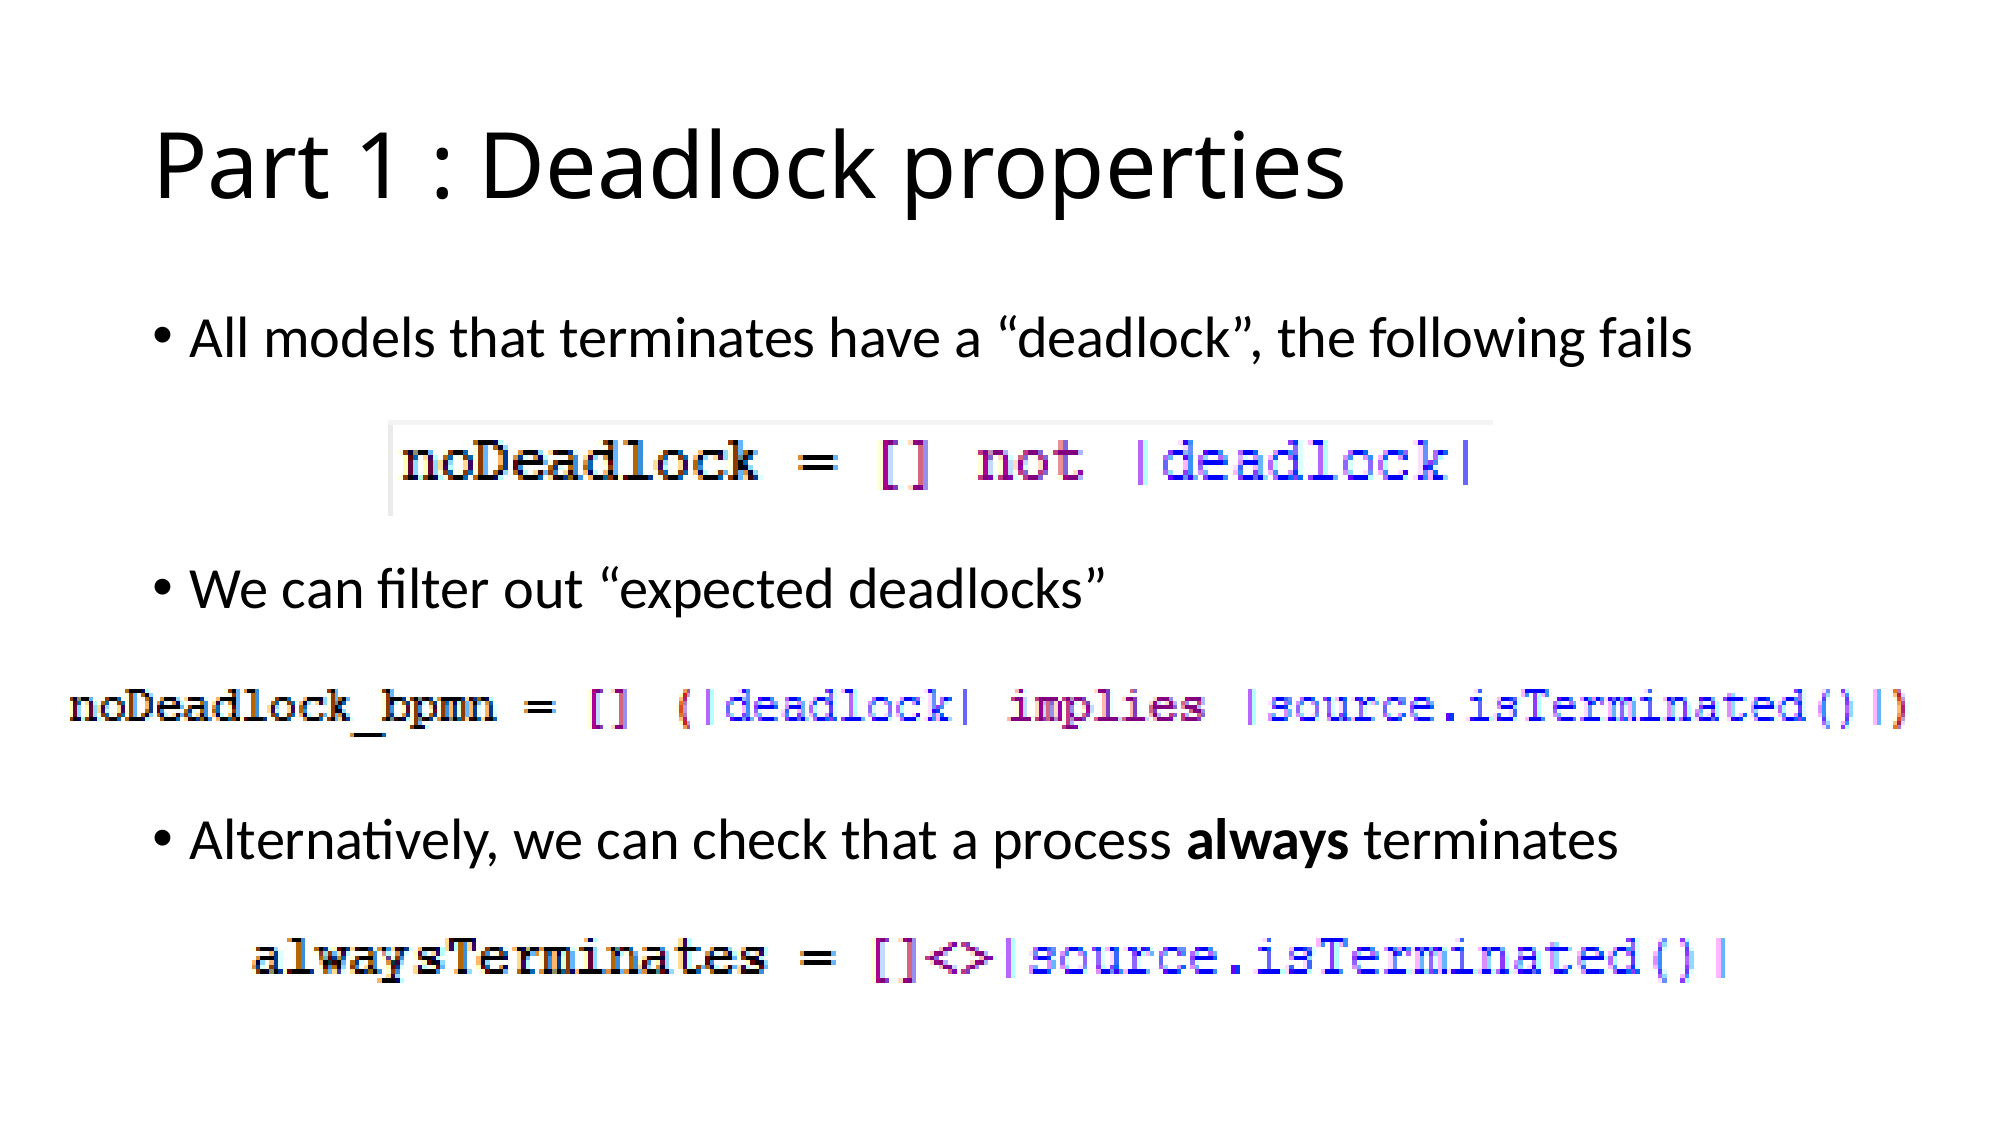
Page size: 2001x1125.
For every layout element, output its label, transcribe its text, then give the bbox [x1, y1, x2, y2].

list All models that terminates have a “deadlock”, the following fails We can filter out “expected deadlocks” Alternatively, we can check that a process always terminates [137, 753, 1863, 1014]
title Part 1 : Deadlock properties [137, 59, 1863, 278]
picture [252, 920, 1748, 997]
list All models that terminates have a “deadlock”, the following fails We can filter out “expected deadlocks” Alternatively, we can check that a process always terminates [137, 299, 1863, 657]
picture [388, 420, 1493, 516]
picture [70, 657, 1929, 753]
